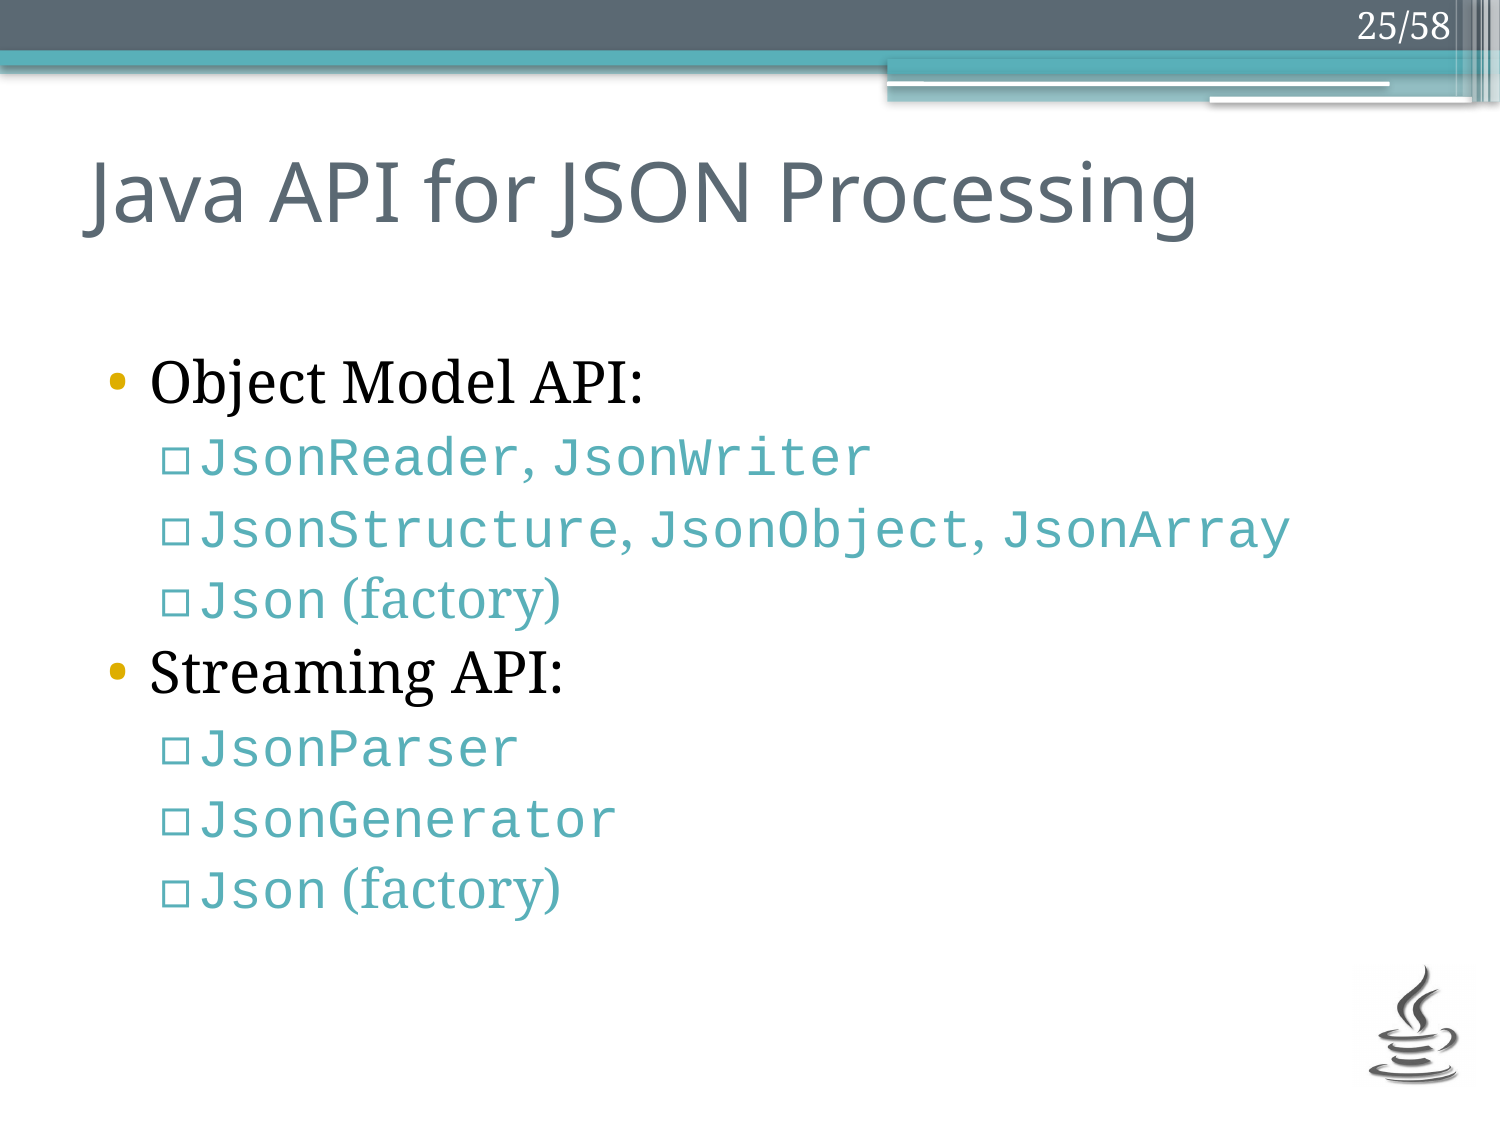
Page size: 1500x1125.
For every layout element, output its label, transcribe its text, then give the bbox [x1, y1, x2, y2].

title Java API for JSON Processing [75, 101, 1425, 277]
list Object Model API: JsonReader, JsonWriter JsonStructure, JsonObject, JsonArray Json (factory) Streaming API: JsonParser JsonGenerator Json (factory) [75, 338, 1425, 988]
slide_number 25/58 [1305, 0, 1466, 61]
picture [1352, 963, 1476, 1088]
